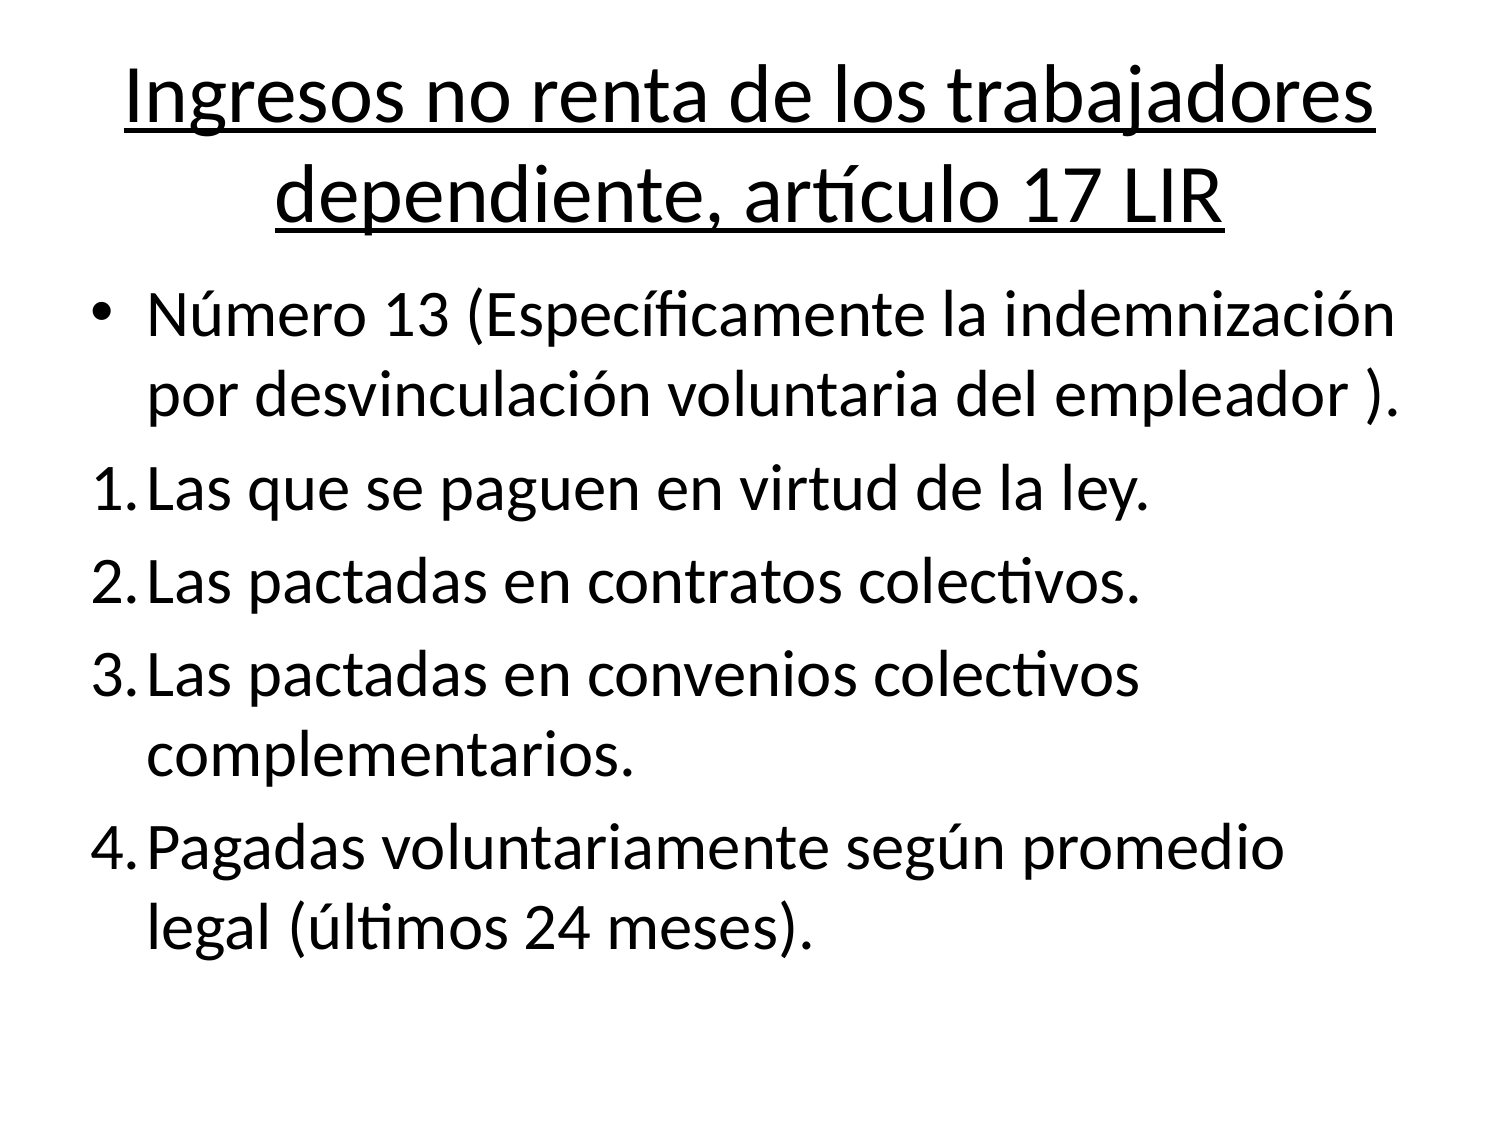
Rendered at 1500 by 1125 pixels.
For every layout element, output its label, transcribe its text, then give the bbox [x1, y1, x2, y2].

title Ingresos no renta de los trabajadores dependiente, artículo 17 LIR [74, 44, 1426, 233]
list Número 13 (Específicamente la indemnización por desvinculación voluntaria del empleador ). Las que se paguen en virtud de la ley. Las pactadas en contratos colectivos. Las pactadas en convenios colectivos complementarios. Pagadas voluntariamente según promedio legal (últimos 24 meses). [74, 262, 1426, 1006]
